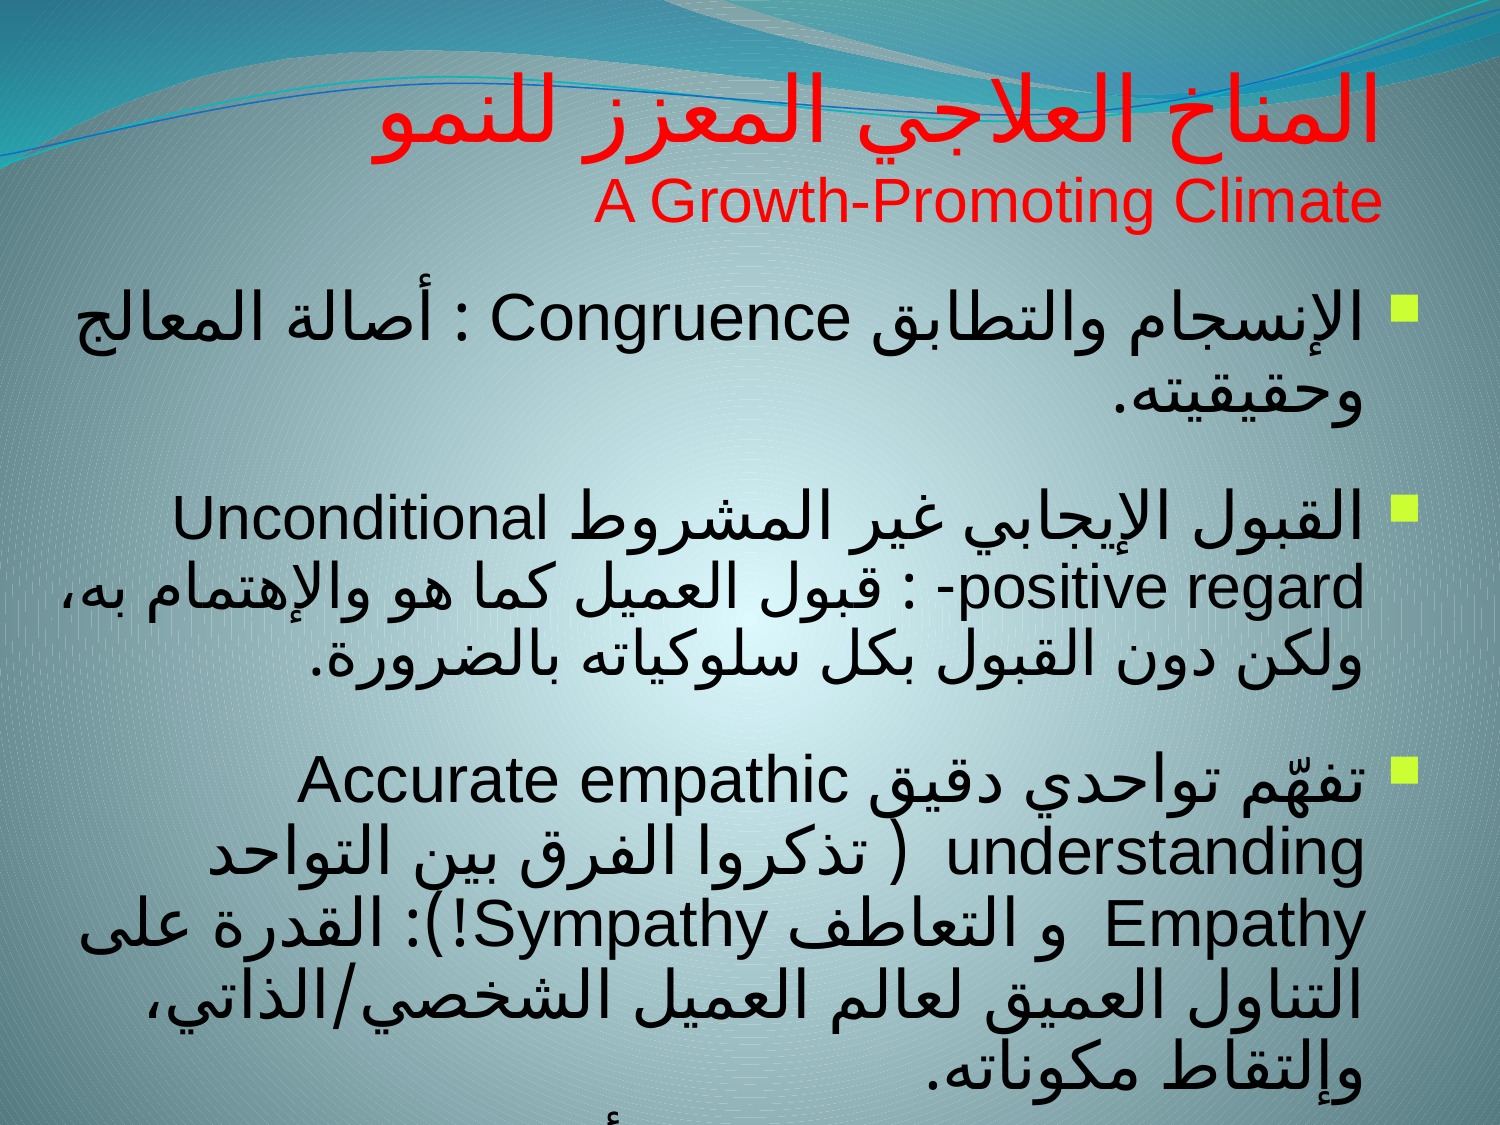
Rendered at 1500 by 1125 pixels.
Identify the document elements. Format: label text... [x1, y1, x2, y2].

text_box الإنسجام والتطابق Congruence : أصالة المعالج وحقيقيته. القبول الإيجابي غير المشروط Unconditional positive regard- : قبول العميل كما هو والإهتمام به، ولكن دون القبول بكل سلوكياته بالضرورة. تفهّم تواحدي دقيق Accurate empathic understanding ( تذكروا الفرق بين التواحد Empathy و التعاطف Sympathy!): القدرة على التناول العميق لعالم العميل الشخصي/الذاتي، وإلتقاط مكوناته. إتجاهات وسلوكيات المعالج أهم بكثير من معرفته! [0, 275, 1438, 1075]
text_box المناخ العلاجي المعزز للنمو A Growth-Promoting Climate [52, 117, 1401, 243]
